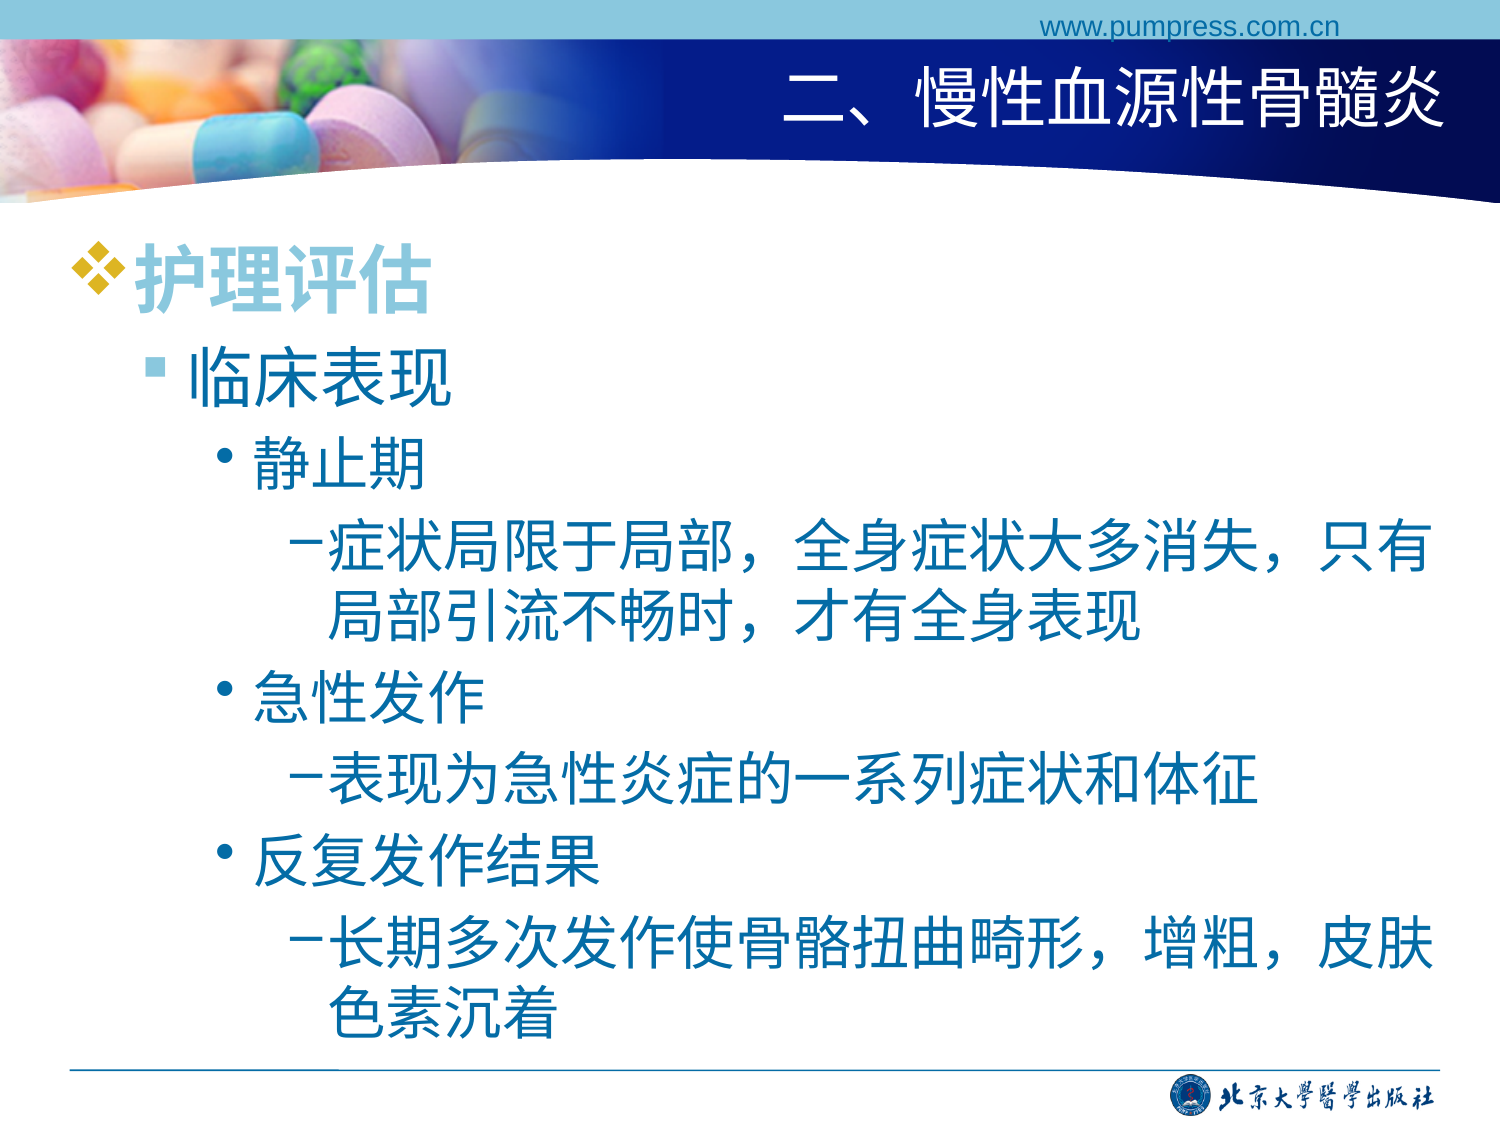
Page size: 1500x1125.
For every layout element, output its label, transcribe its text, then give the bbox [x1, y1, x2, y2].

title 二、慢性血源性骨髓炎 [137, 49, 1463, 143]
picture [1170, 1074, 1436, 1118]
picture [0, 40, 1500, 203]
slide_number www.pumpress.com.cn [1025, 0, 1463, 38]
list 护理评估 临床表现 静止期 症状局限于局部，全身症状大多消失，只有局部引流不畅时，才有全身表现 急性发作 表现为急性炎症的一系列症状和体征 反复发作结果 长期多次发作使骨骼扭曲畸形，增粗，皮肤色素沉着 [49, 224, 1463, 1026]
